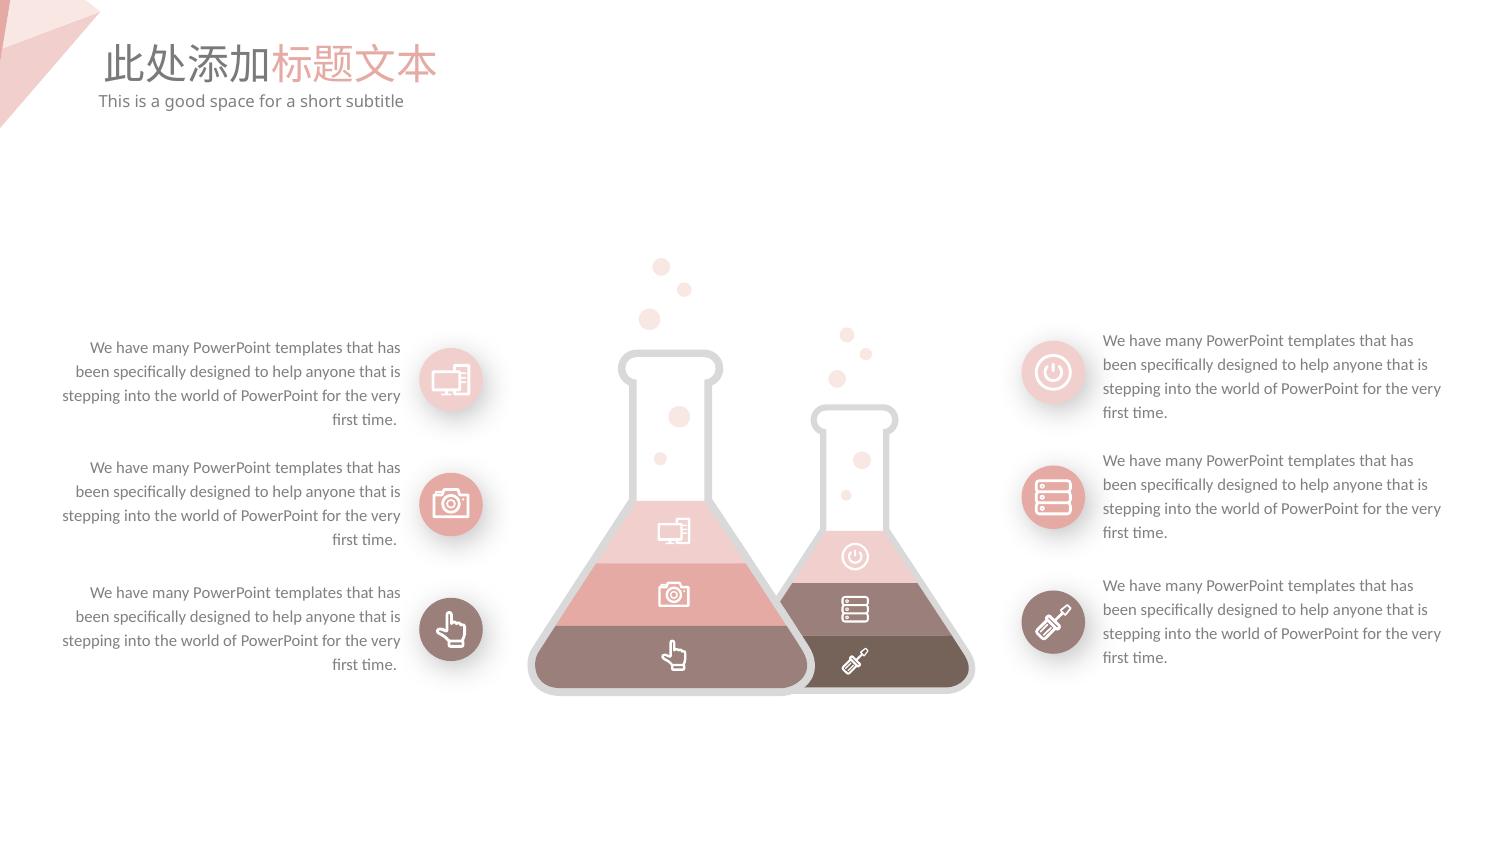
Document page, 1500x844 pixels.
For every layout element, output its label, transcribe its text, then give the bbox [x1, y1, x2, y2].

text_box 此处添加标题文本 [104, 30, 454, 95]
text_box [417, 595, 485, 664]
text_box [525, 257, 819, 697]
text_box This is a good space for a short subtitle [104, 83, 420, 119]
text_box [1034, 479, 1072, 516]
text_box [824, 327, 979, 695]
text_box [432, 488, 470, 519]
text_box [431, 363, 471, 396]
text_box We have many PowerPoint templates that has been specifically designed to help anyone that is stepping into the world of PowerPoint for the very first time. [1102, 445, 1446, 542]
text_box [0, 0, 101, 131]
text_box [1035, 604, 1072, 641]
text_box [435, 610, 467, 648]
text_box [1019, 463, 1088, 532]
text_box We have many PowerPoint templates that has been specifically designed to help anyone that is stepping into the world of PowerPoint for the very first time. [58, 578, 401, 674]
text_box We have many PowerPoint templates that has been specifically designed to help anyone that is stepping into the world of PowerPoint for the very first time. [58, 453, 401, 549]
text_box We have many PowerPoint templates that has been specifically designed to help anyone that is stepping into the world of PowerPoint for the very first time. [58, 333, 401, 430]
text_box We have many PowerPoint templates that has been specifically designed to help anyone that is stepping into the world of PowerPoint for the very first time. [1102, 326, 1446, 422]
text_box [1019, 338, 1088, 407]
text_box We have many PowerPoint templates that has been specifically designed to help anyone that is stepping into the world of PowerPoint for the very first time. [1102, 570, 1446, 667]
text_box [1034, 353, 1072, 391]
text_box [417, 470, 485, 539]
text_box [1019, 588, 1088, 656]
text_box [417, 345, 485, 414]
